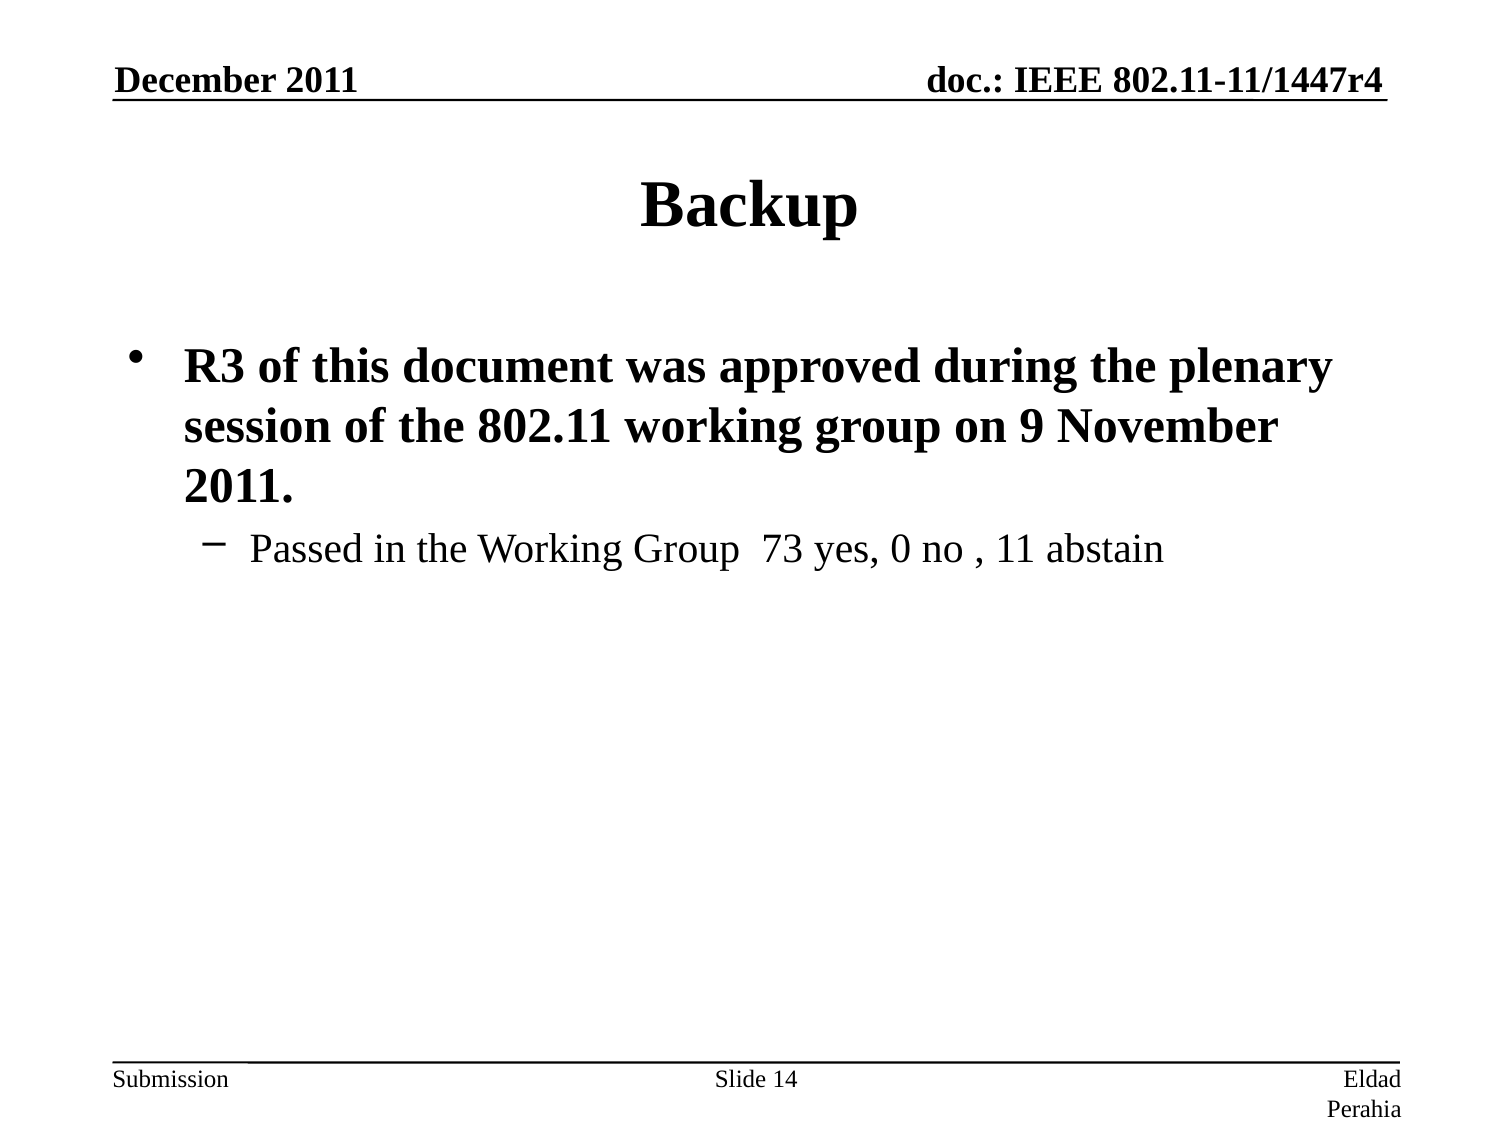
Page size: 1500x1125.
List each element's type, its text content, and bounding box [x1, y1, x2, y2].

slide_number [114, 54, 362, 101]
slide_number Slide 14 [712, 1061, 800, 1093]
list R3 of this document was approved during the plenary session of the 802.11 working group on 9 November 2011. Passed in the Working Group 73 yes, 0 no , 11 abstain [112, 324, 1388, 1001]
footer Eldad Perahia, Intel Corporation [1324, 1061, 1402, 1093]
title Backup [112, 112, 1388, 288]
